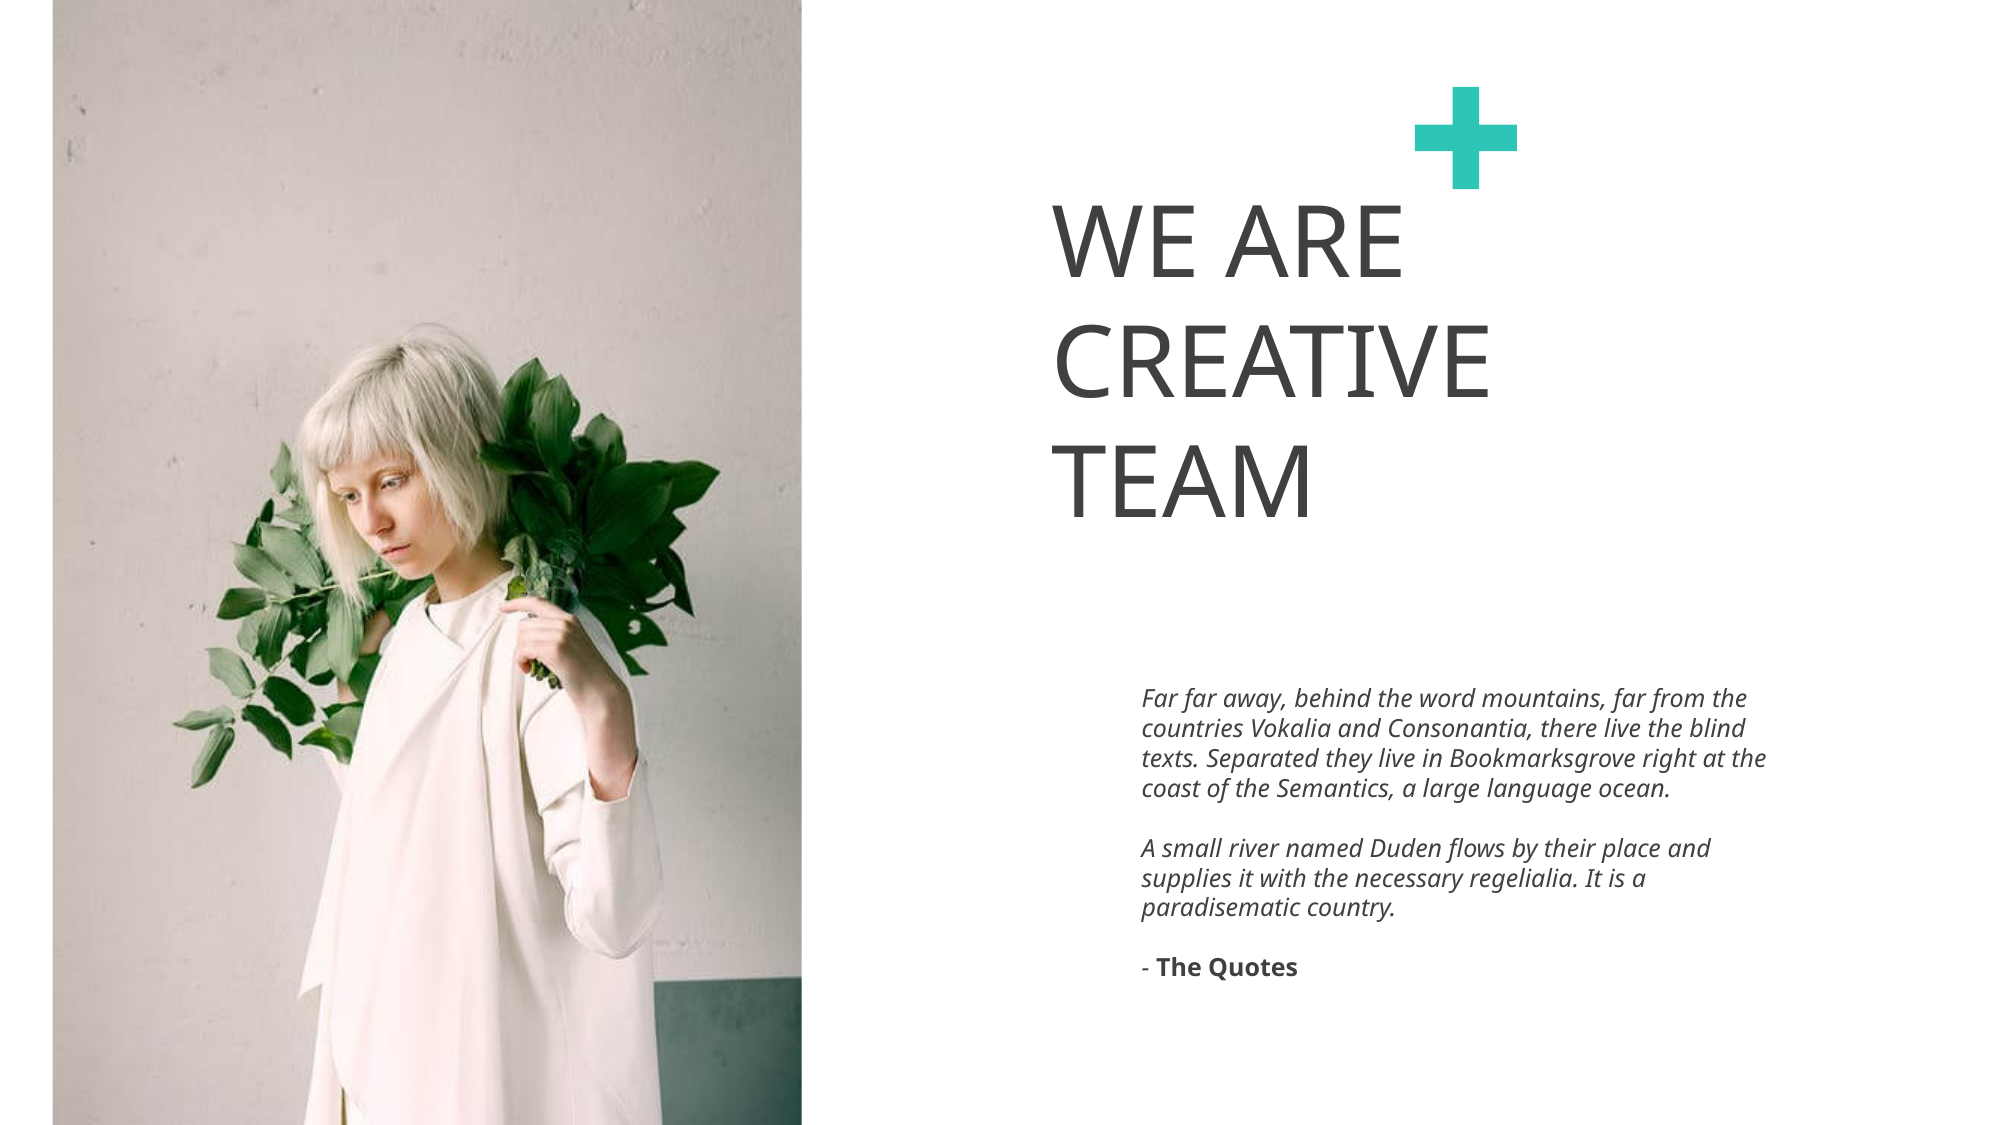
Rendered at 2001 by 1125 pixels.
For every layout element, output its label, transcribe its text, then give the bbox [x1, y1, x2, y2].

text_box [1414, 86, 1518, 190]
picture [52, 0, 802, 1125]
text_box Far far away, behind the word mountains, far from the countries Vokalia and Consonantia, there live the blind texts. Separated they live in Bookmarksgrove right at the coast of the Semantics, a large language ocean. A small river named Duden flows by their place and supplies it with the necessary regelialia. It is a paradisematic country. - The Quotes [1126, 675, 1805, 990]
text_box WE ARE CREATIVE TEAM [1036, 170, 1510, 545]
